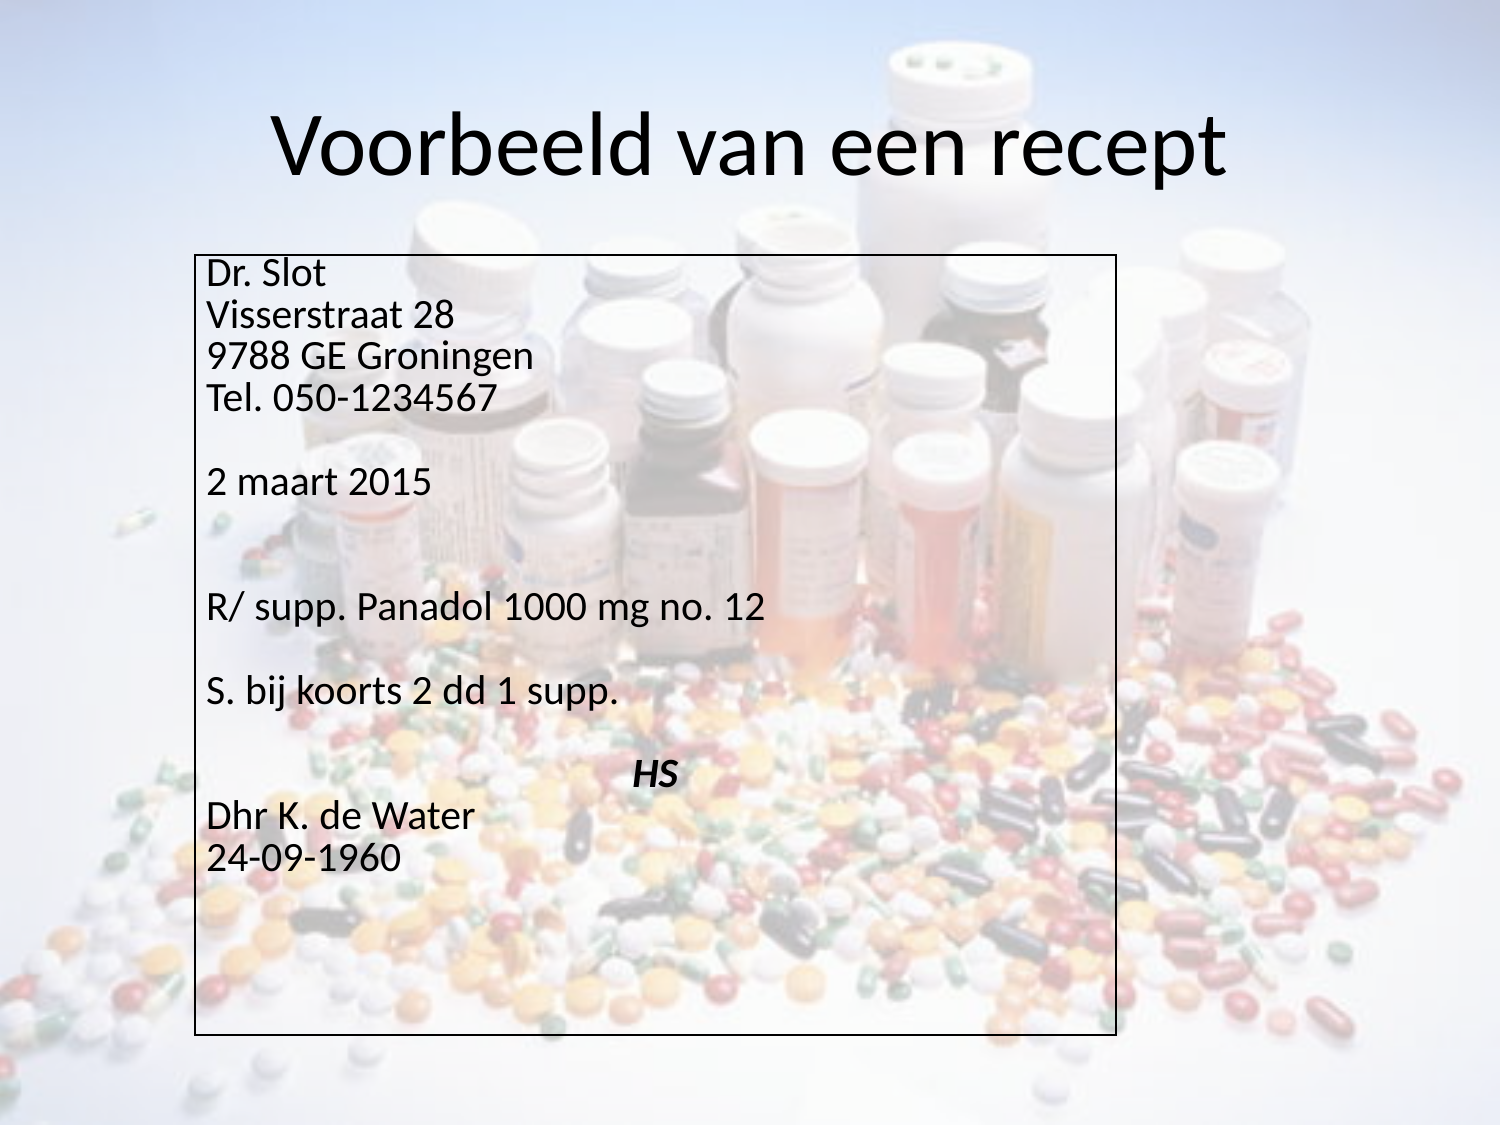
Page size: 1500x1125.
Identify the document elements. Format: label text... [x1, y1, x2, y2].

title Voorbeeld van een recept [75, 45, 1425, 233]
table_header Dr. Slot Visserstraat 28 9788 GE Groningen Tel. 050-1234567 2 maart 2015 R/ supp. Panadol 1000 mg no. 12 S. bij koorts 2 dd 1 supp. HS Dhr K. de Water 24-09-1960 [196, 256, 1115, 1034]
